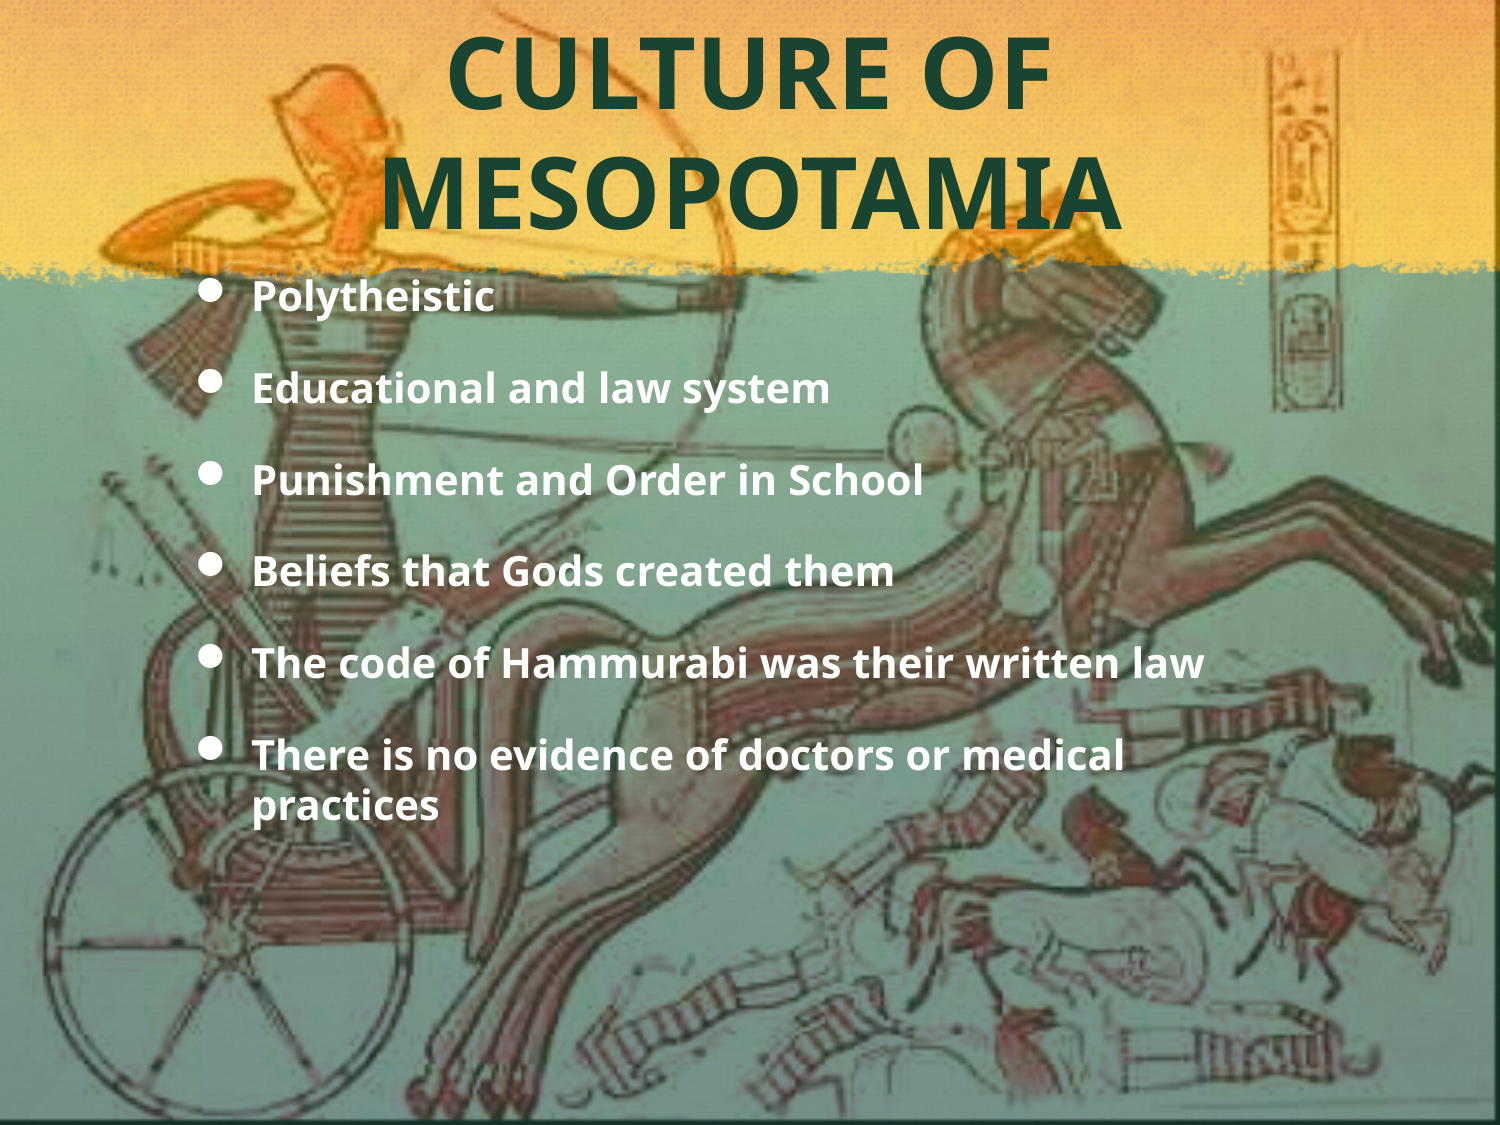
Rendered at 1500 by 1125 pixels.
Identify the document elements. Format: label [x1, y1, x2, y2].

list [0, 0, 1500, 1125]
